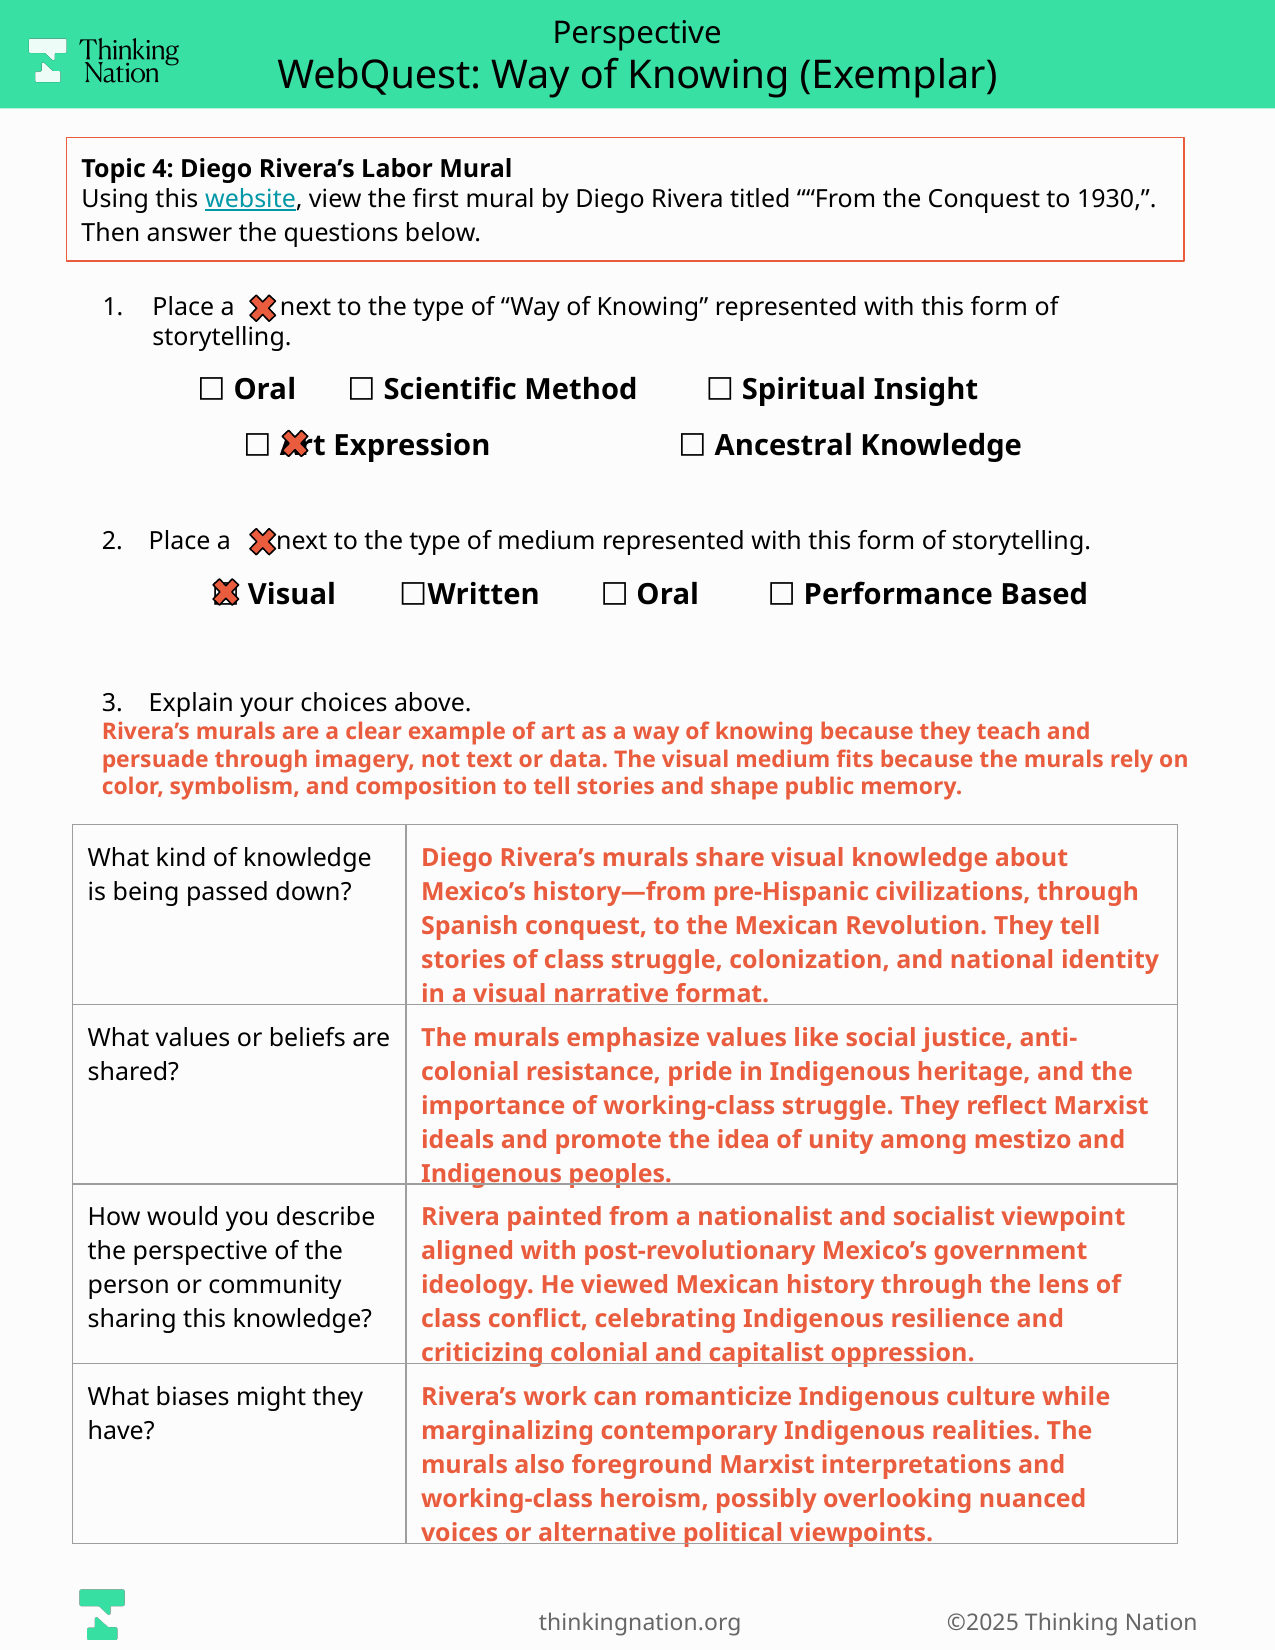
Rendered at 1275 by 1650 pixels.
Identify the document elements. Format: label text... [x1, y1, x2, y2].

text_box Place a next to the type of “Way of Knowing” represented with this form of storytelling. ⬜ Oral ⬜ Scientific Method ⬜ Spiritual Insight ⬜ Art Expression ⬜ Ancestral Knowledge [62, 275, 1189, 506]
text_box [249, 528, 276, 555]
table_header Diego Rivera’s murals share visual knowledge about Mexico’s history—from pre-Hispanic civilizations, through Spanish conquest, to the Mexican Revolution. They tell stories of class struggle, colonization, and national identity in a visual narrative format. [407, 825, 1177, 1004]
text_box [213, 578, 239, 606]
text_box Perspective WebQuest: Way of Knowing (Exemplar) [0, 0, 1275, 109]
table_cell How would you describe the perspective of the person or community sharing this knowledge? [73, 1185, 405, 1363]
picture [12, 24, 184, 96]
text_box [249, 295, 276, 322]
table_cell Rivera painted from a nationalist and socialist viewpoint aligned with post-revolutionary Mexico’s government ideology. He viewed Mexican history through the lens of class conflict, celebrating Indigenous resilience and criticizing colonial and capitalist oppression. [407, 1185, 1177, 1363]
table_cell Rivera’s work can romanticize Indigenous culture while marginalizing contemporary Indigenous realities. The murals also foreground Marxist interpretations and working‑class heroism, possibly overlooking nuanced voices or alternative political viewpoints. [407, 1364, 1177, 1543]
picture [66, 1578, 138, 1650]
text_box ©2025 Thinking Nation [912, 1592, 1214, 1643]
text_box [282, 430, 308, 457]
table_cell What values or beliefs are shared? [73, 1005, 405, 1183]
table_cell The murals emphasize values like social justice, anti-colonial resistance, pride in Indigenous heritage, and the importance of working-class struggle. They reflect Marxist ideals and promote the idea of unity among mestizo and Indigenous peoples. [407, 1005, 1177, 1183]
text_box Topic 4: Diego Rivera’s Labor Mural Using this website, view the first mural by Diego Rivera titled ““From the Conquest to 1930,”. Then answer the questions below. [66, 137, 1185, 262]
table_header What kind of knowledge is being passed down? [73, 825, 405, 1004]
table_cell What biases might they have? [73, 1364, 405, 1543]
text_box thinkingnation.org [489, 1592, 792, 1643]
text_box 2. Place a next to the type of medium represented with this form of storytelling. ⬜ Visual ⬜Written ⬜ Oral ⬜ Performance Based 3. Explain your choices above. Rivera’s murals are a clear example of art as a way of knowing because they teach and persuade through imagery, not text or data. The visual medium fits because the murals rely on color, symbolism, and composition to tell stories and shape public memory. [86, 509, 1213, 846]
